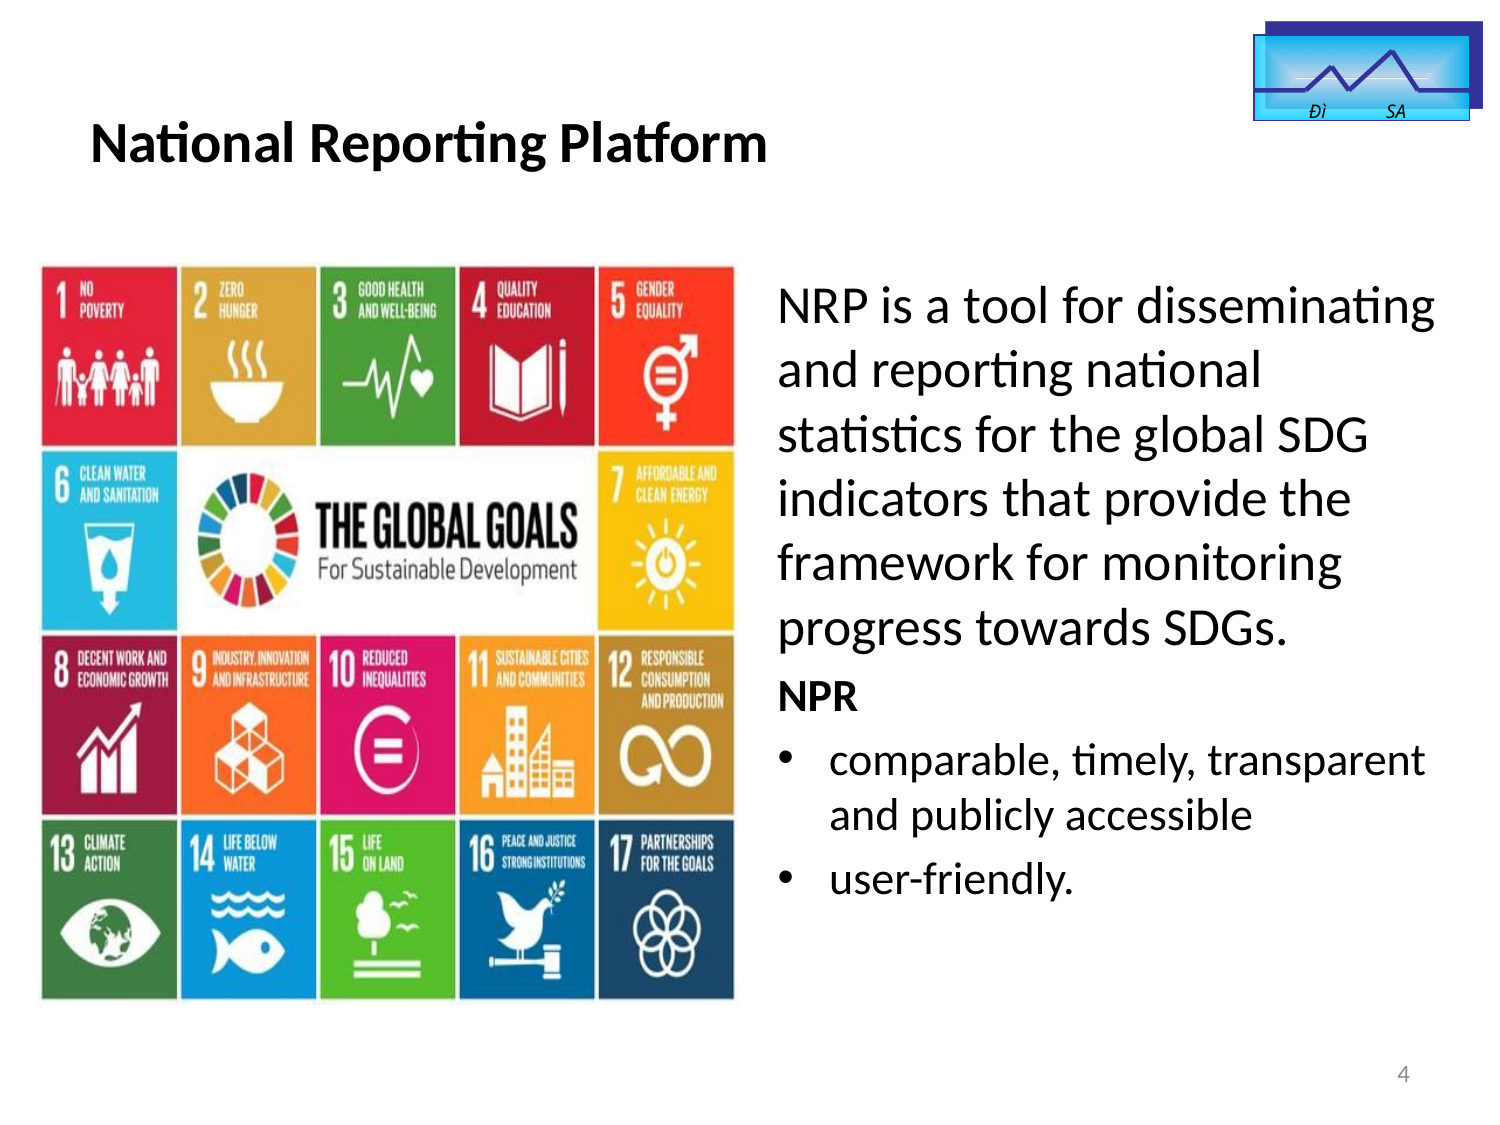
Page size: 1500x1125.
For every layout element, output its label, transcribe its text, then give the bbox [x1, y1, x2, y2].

list NRP is a tool for disseminating and reporting national statistics for the global SDG indicators that provide the framework for monitoring progress towards SDGs. NPR comparable, timely, transparent and publicly accessible user-friendly. [762, 262, 1470, 1005]
title National Reporting Platform [75, 45, 1425, 233]
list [38, 262, 738, 1006]
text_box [1253, 34, 1470, 133]
slide_number 4 [1074, 1042, 1425, 1103]
